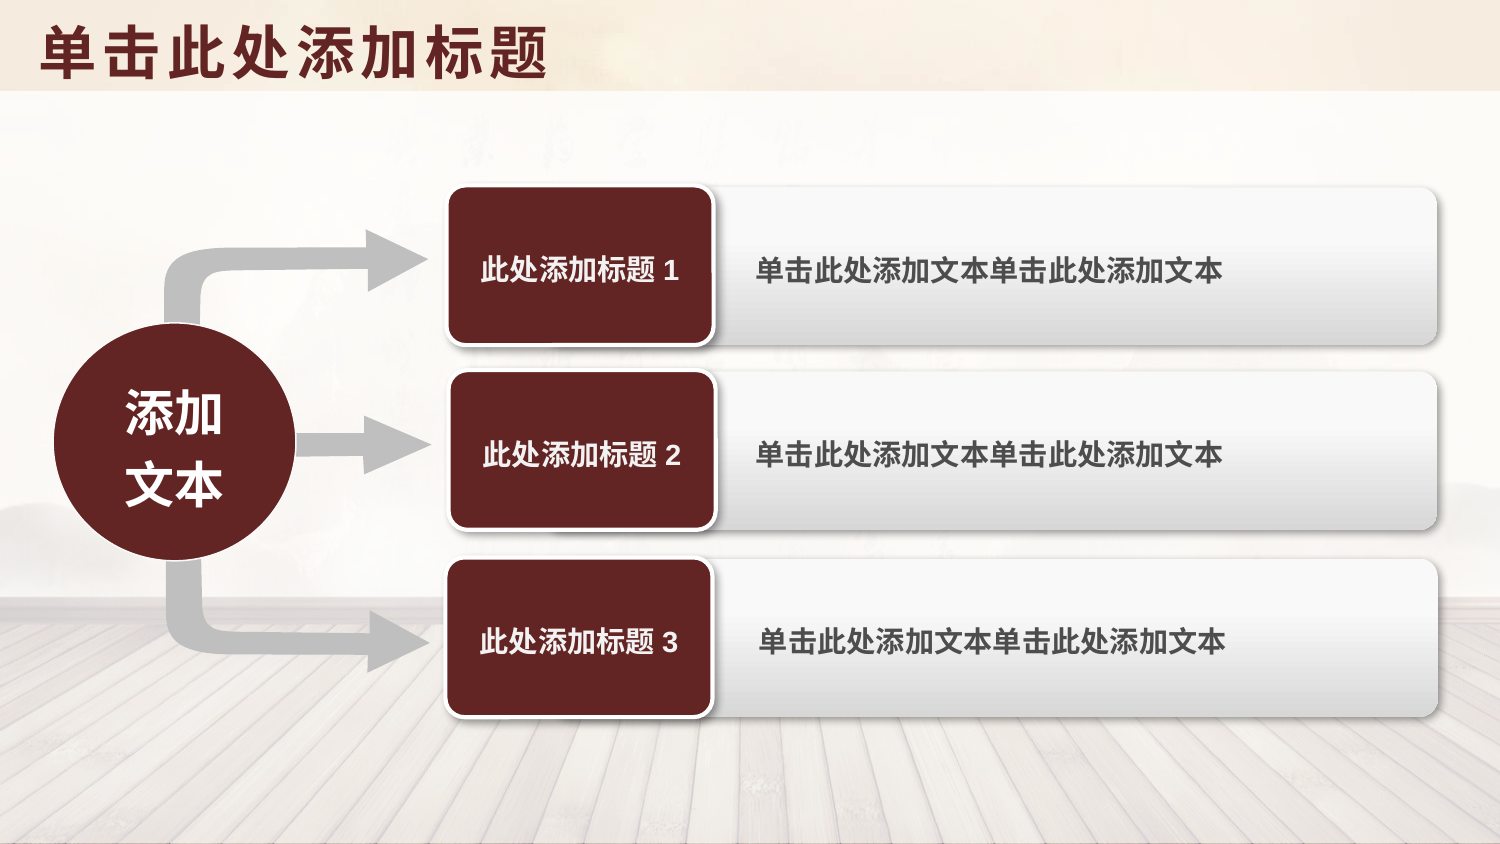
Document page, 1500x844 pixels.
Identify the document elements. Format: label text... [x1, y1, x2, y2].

text_box 此处添加标题2 [448, 370, 716, 530]
text_box 单击此处添加文本单击此处添加文本 [714, 371, 1438, 530]
picture [0, 0, 1500, 91]
text_box [164, 229, 429, 321]
text_box 单击此处添加标题 [23, 8, 564, 94]
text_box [52, 322, 297, 562]
text_box 单击此处添加文本单击此处添加文本 [709, 558, 1438, 717]
text_box 此处添加标题1 [446, 185, 714, 346]
text_box 此处添加标题3 [445, 557, 713, 718]
text_box [301, 415, 432, 475]
text_box 单击此处添加文本单击此处添加文本 [712, 187, 1438, 345]
text_box [165, 569, 430, 673]
